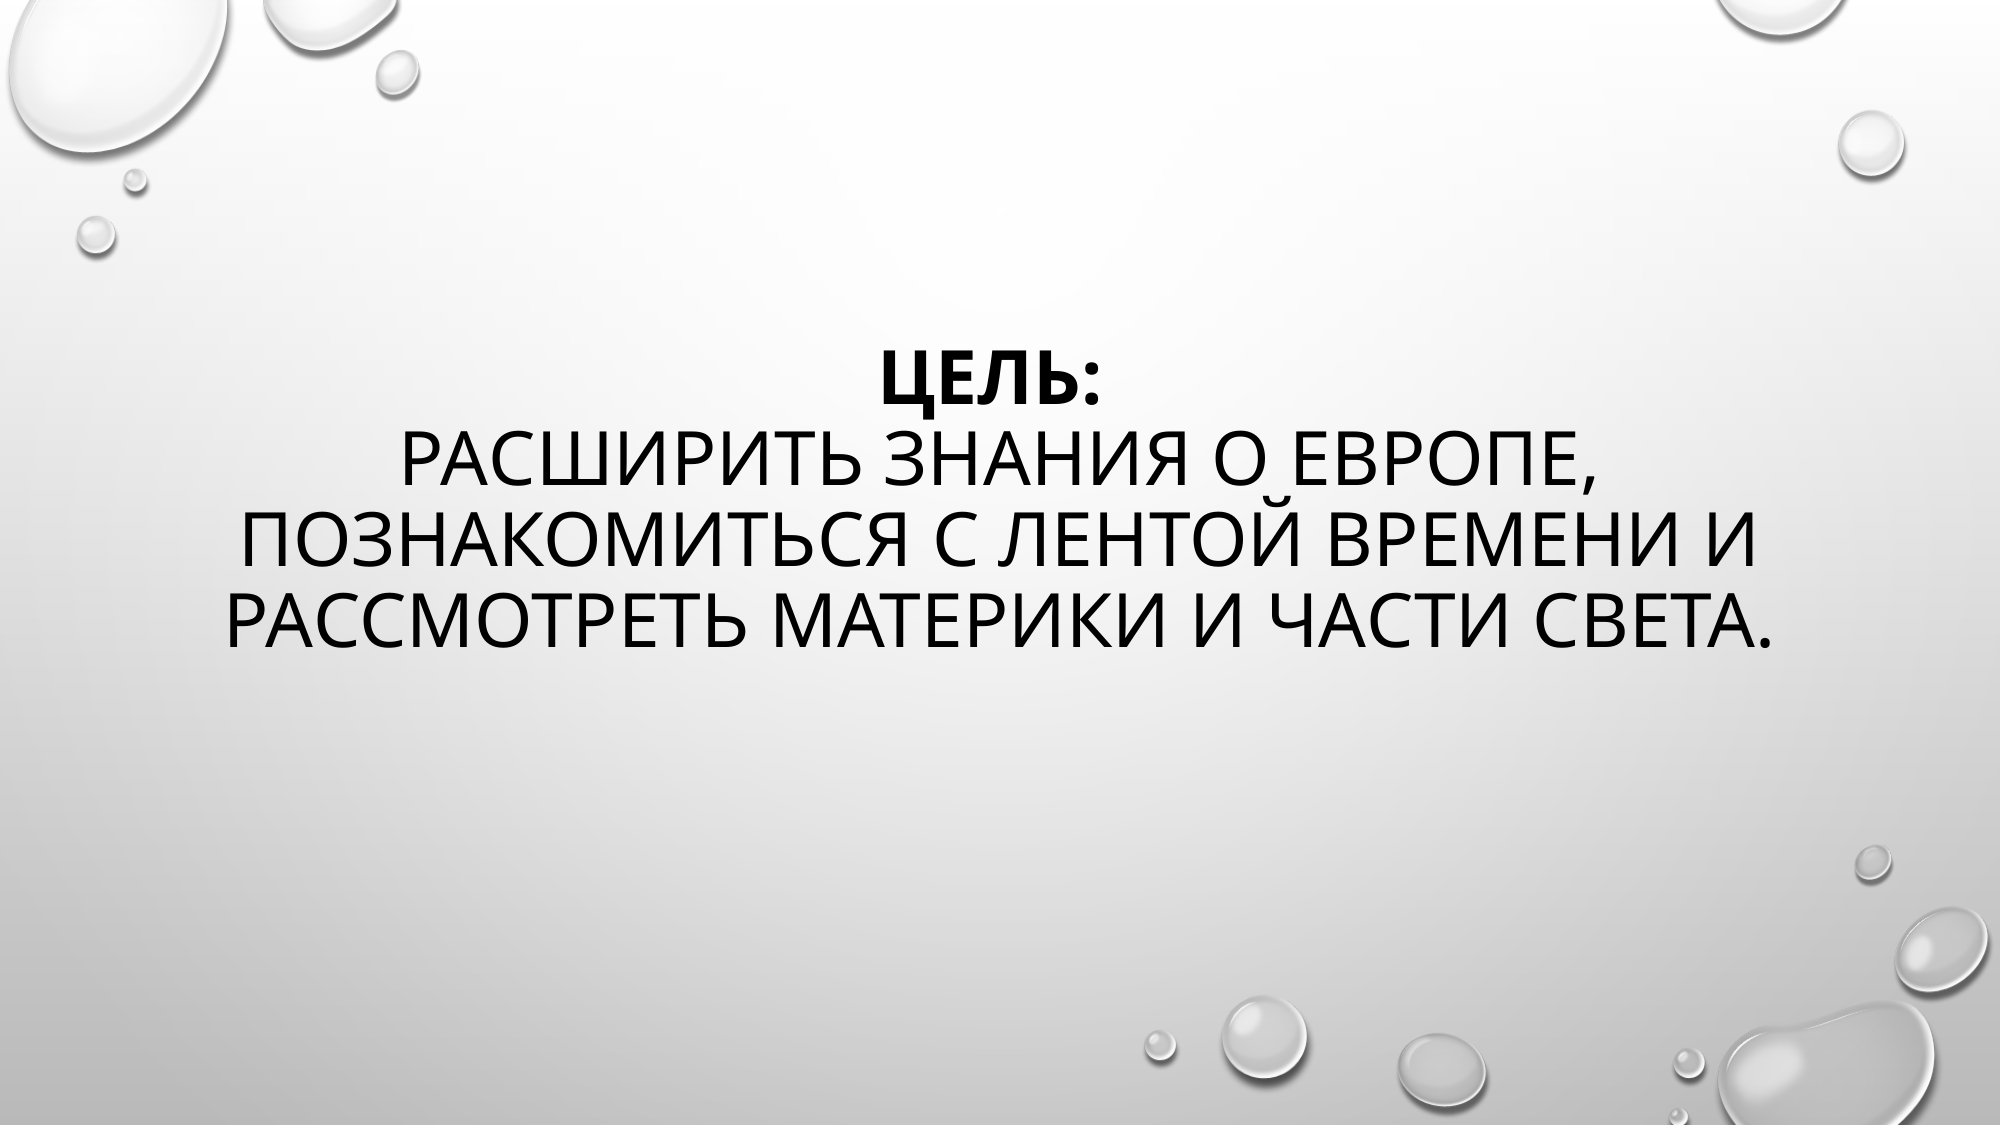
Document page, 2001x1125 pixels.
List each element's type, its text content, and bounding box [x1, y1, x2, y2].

picture [0, 0, 2000, 1125]
title Цель: расширить знания о Европе, познакомиться с лентой времени и рассмотреть материки и части света. [149, 101, 1851, 822]
